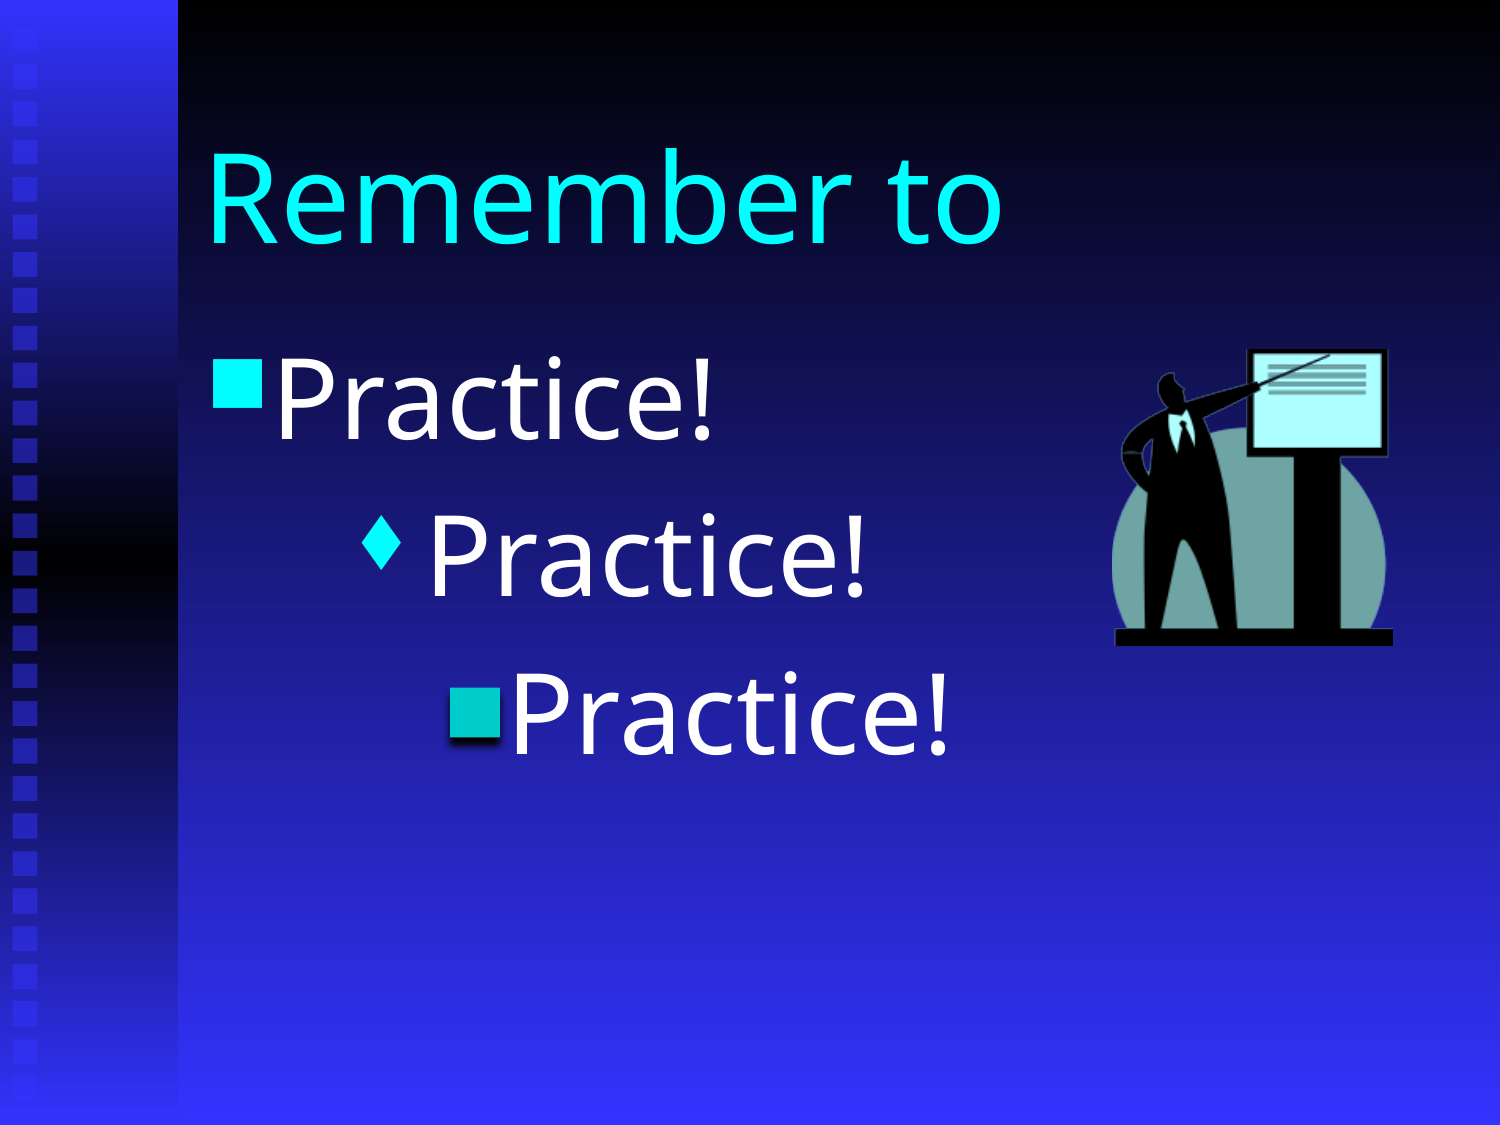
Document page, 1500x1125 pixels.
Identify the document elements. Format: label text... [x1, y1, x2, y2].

text_box [450, 687, 500, 738]
picture [1112, 349, 1393, 646]
list Practice! Practice! Practice! [191, 318, 1468, 995]
title Remember to [187, 99, 1463, 288]
